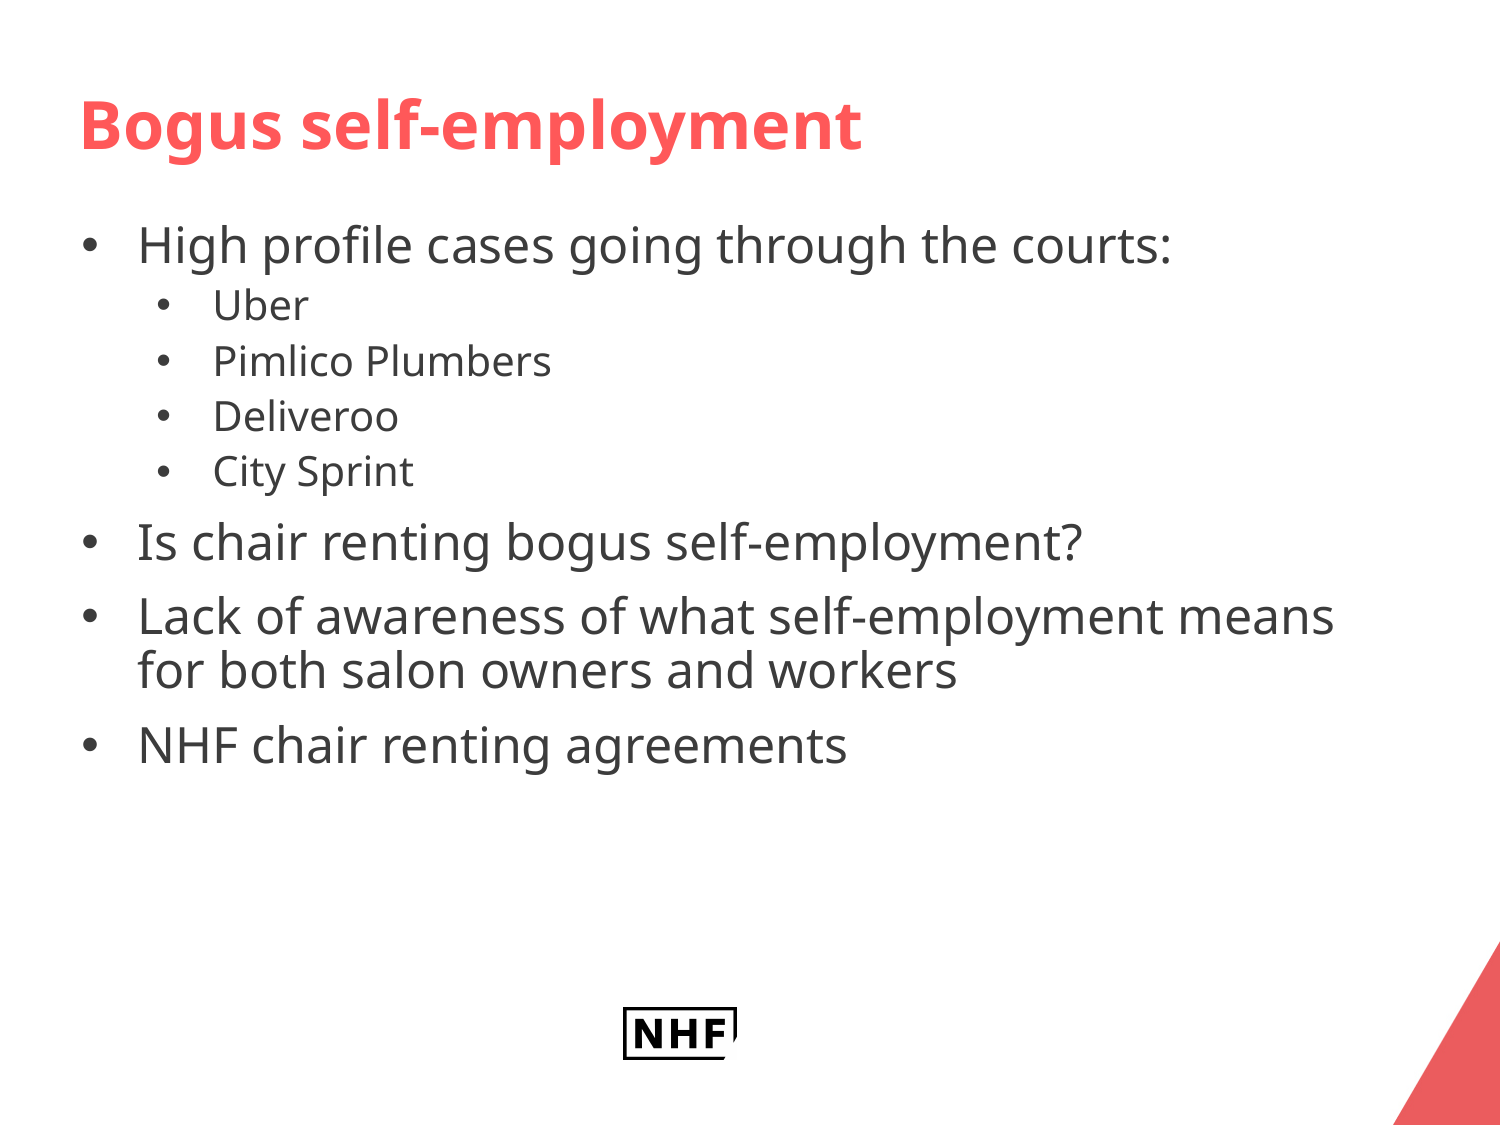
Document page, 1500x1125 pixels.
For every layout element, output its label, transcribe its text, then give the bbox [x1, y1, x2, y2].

picture [1381, 941, 1500, 1125]
picture [623, 1007, 737, 1060]
subtitle High profile cases going through the courts: Uber Pimlico Plumbers Deliveroo City Sprint Is chair renting bogus self-employment? Lack of awareness of what self-employment means for both salon owners and workers NHF chair renting agreements [66, 212, 1355, 967]
text_box Bogus self-employment [63, 75, 1291, 170]
